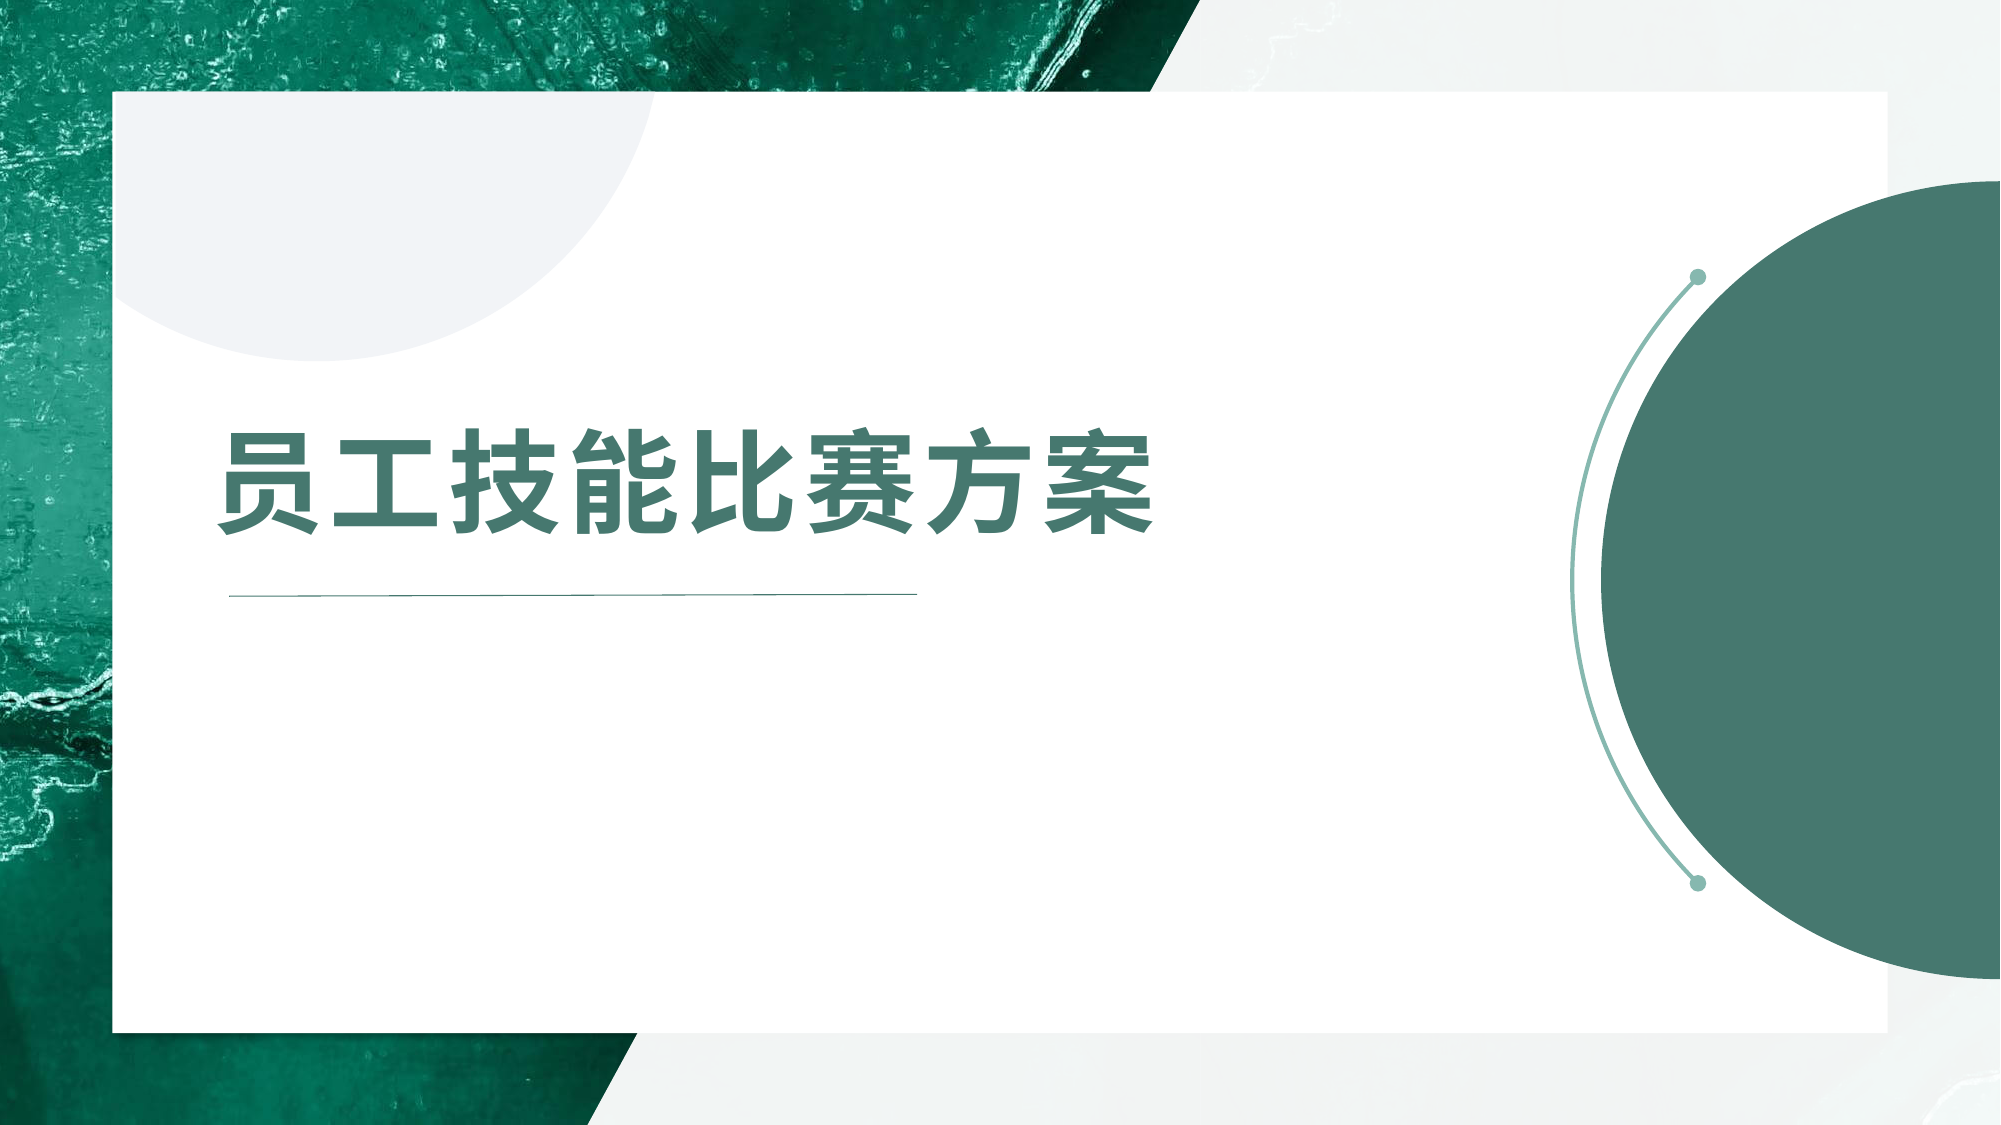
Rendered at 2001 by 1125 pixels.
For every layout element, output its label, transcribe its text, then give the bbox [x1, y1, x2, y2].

picture [0, 0, 1199, 1125]
text_box [1688, 267, 1708, 287]
text_box 员工技能比赛方案 [196, 404, 1219, 535]
text_box [1698, 180, 2000, 981]
text_box [1688, 873, 1708, 893]
text_box [1572, 277, 1698, 884]
